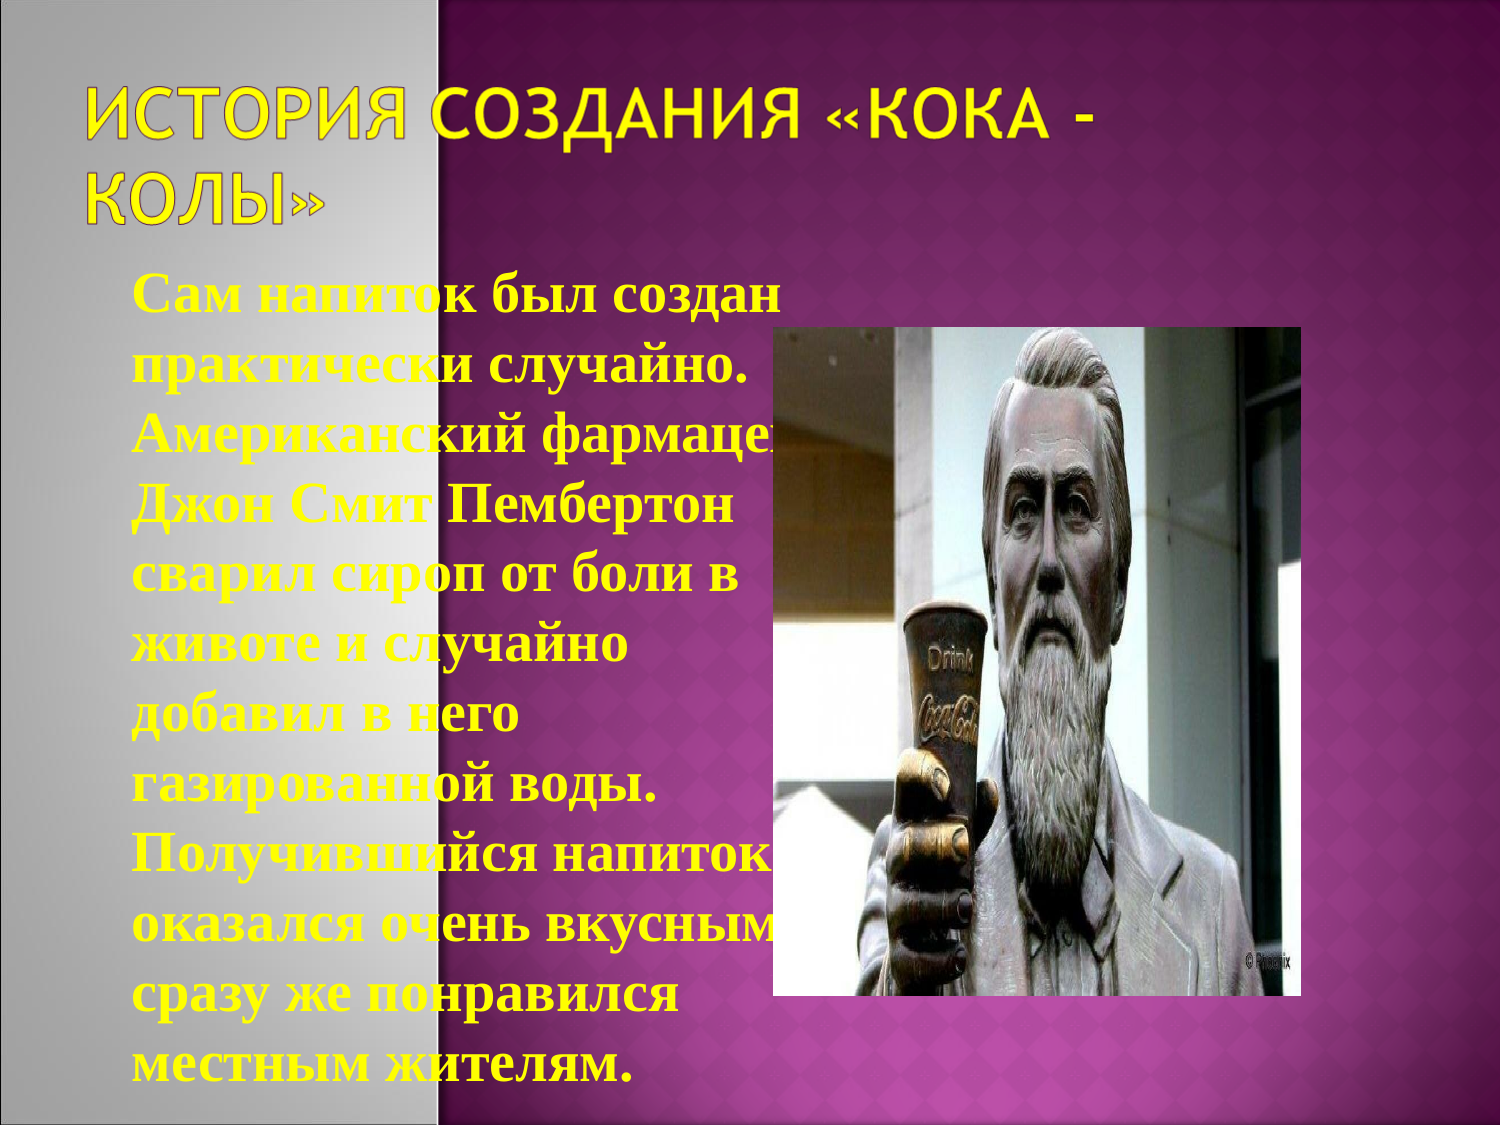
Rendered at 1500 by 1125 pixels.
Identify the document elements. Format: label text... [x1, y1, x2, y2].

text_box Сам напиток был создан практически случайно. Американский фармацевт Джон Смит Пембертон сварил сироп от боли в животе и случайно добавил в него газированной воды. Получившийся напиток оказался очень вкусным и сразу же понравился местным жителям. [117, 249, 868, 1102]
picture [0, 0, 1500, 1125]
